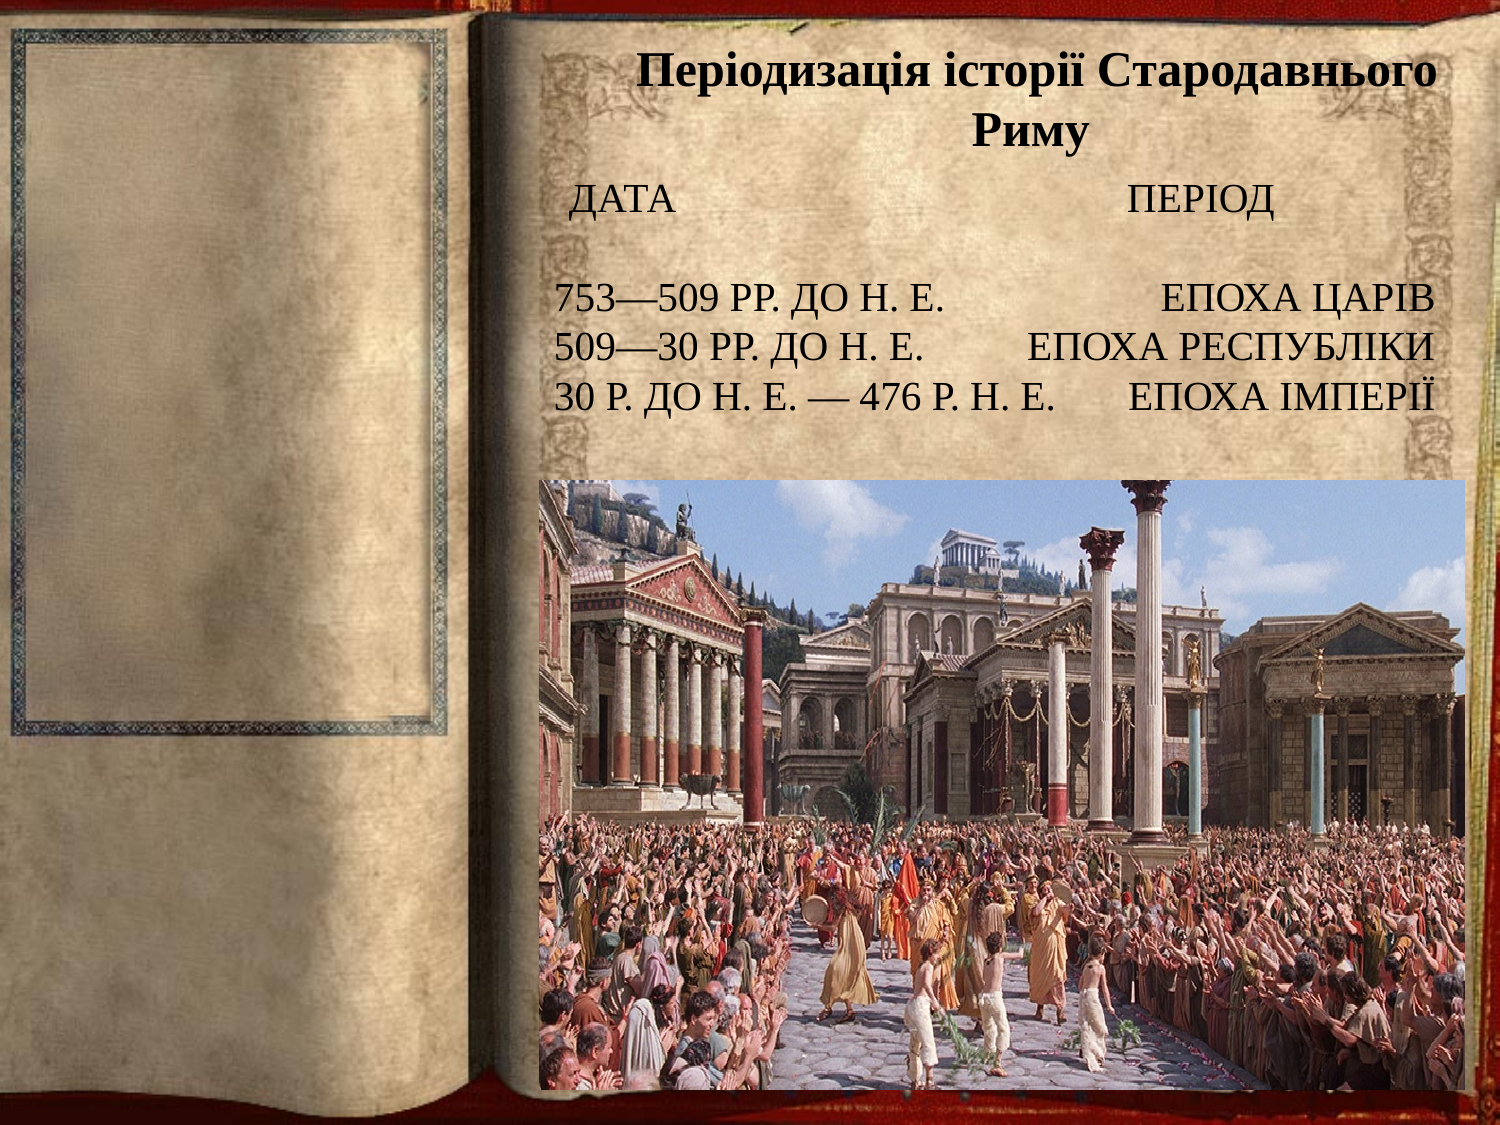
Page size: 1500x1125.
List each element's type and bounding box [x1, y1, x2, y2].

list [0, 0, 1500, 1125]
picture [538, 480, 1466, 1091]
